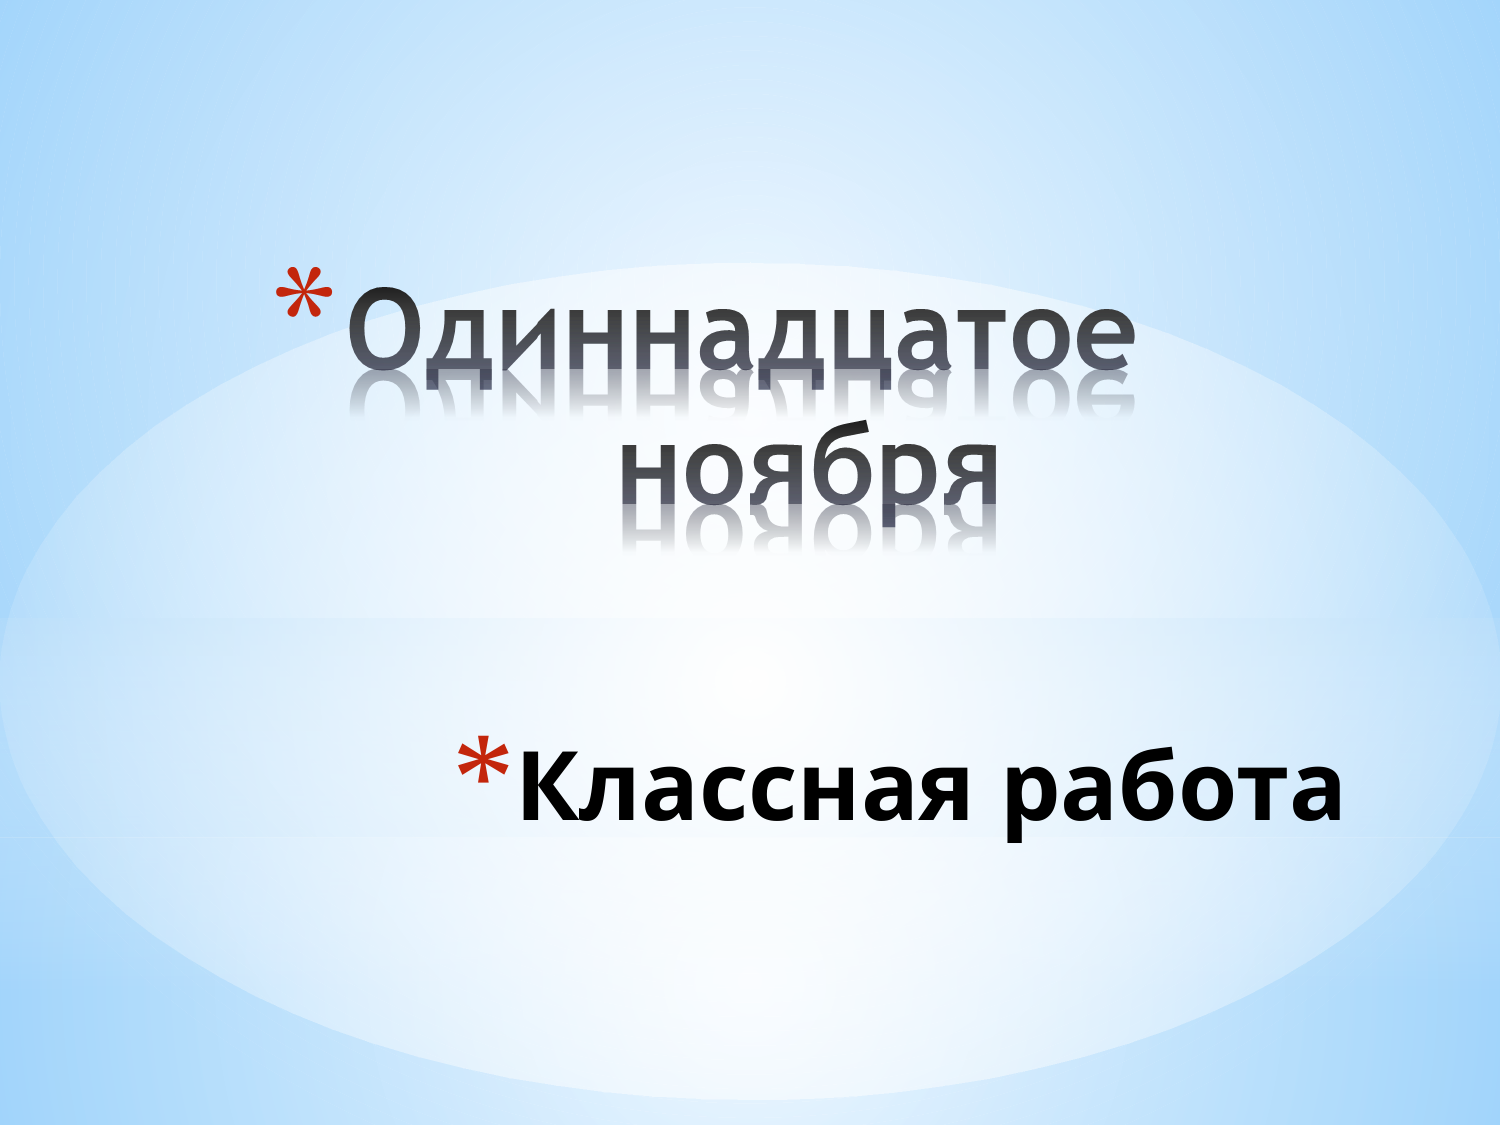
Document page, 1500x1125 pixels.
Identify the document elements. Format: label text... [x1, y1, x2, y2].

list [187, 196, 1238, 614]
title Классная работа [294, 717, 1363, 905]
